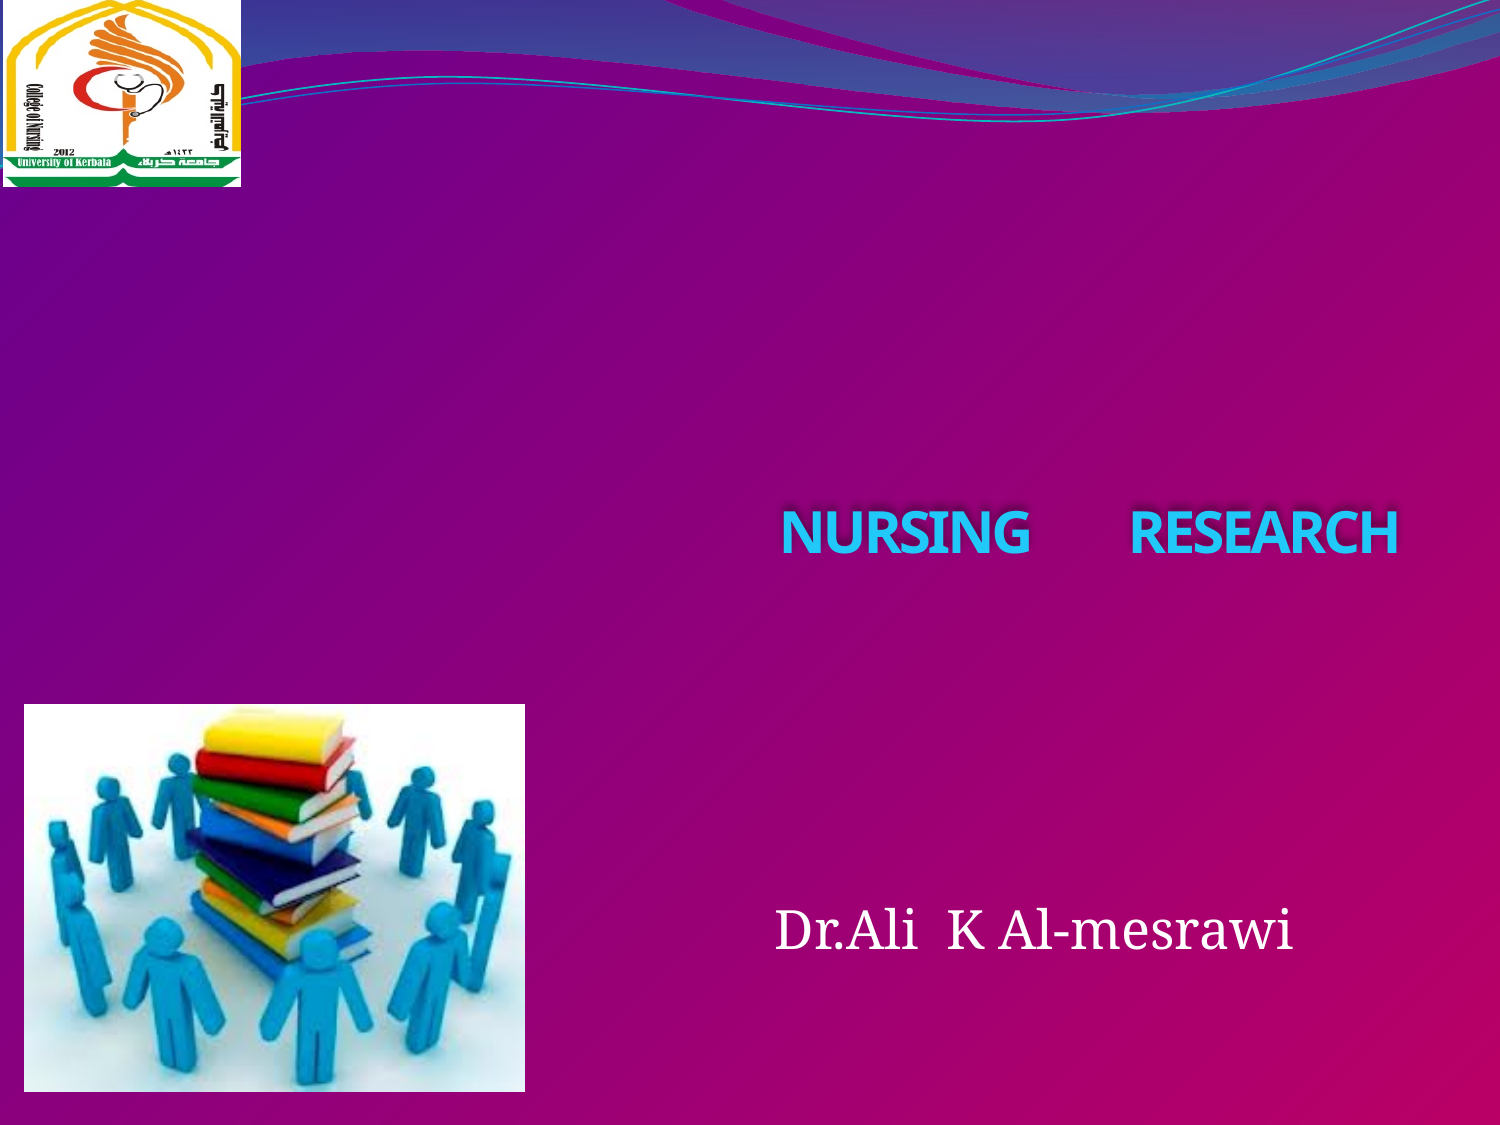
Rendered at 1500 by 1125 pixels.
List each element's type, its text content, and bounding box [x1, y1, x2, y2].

title NURSING RESEARCH [174, 375, 1405, 566]
picture [24, 704, 526, 1093]
subtitle Dr.Ali K Al-mesrawi [532, 887, 1389, 1033]
picture [3, 0, 241, 187]
